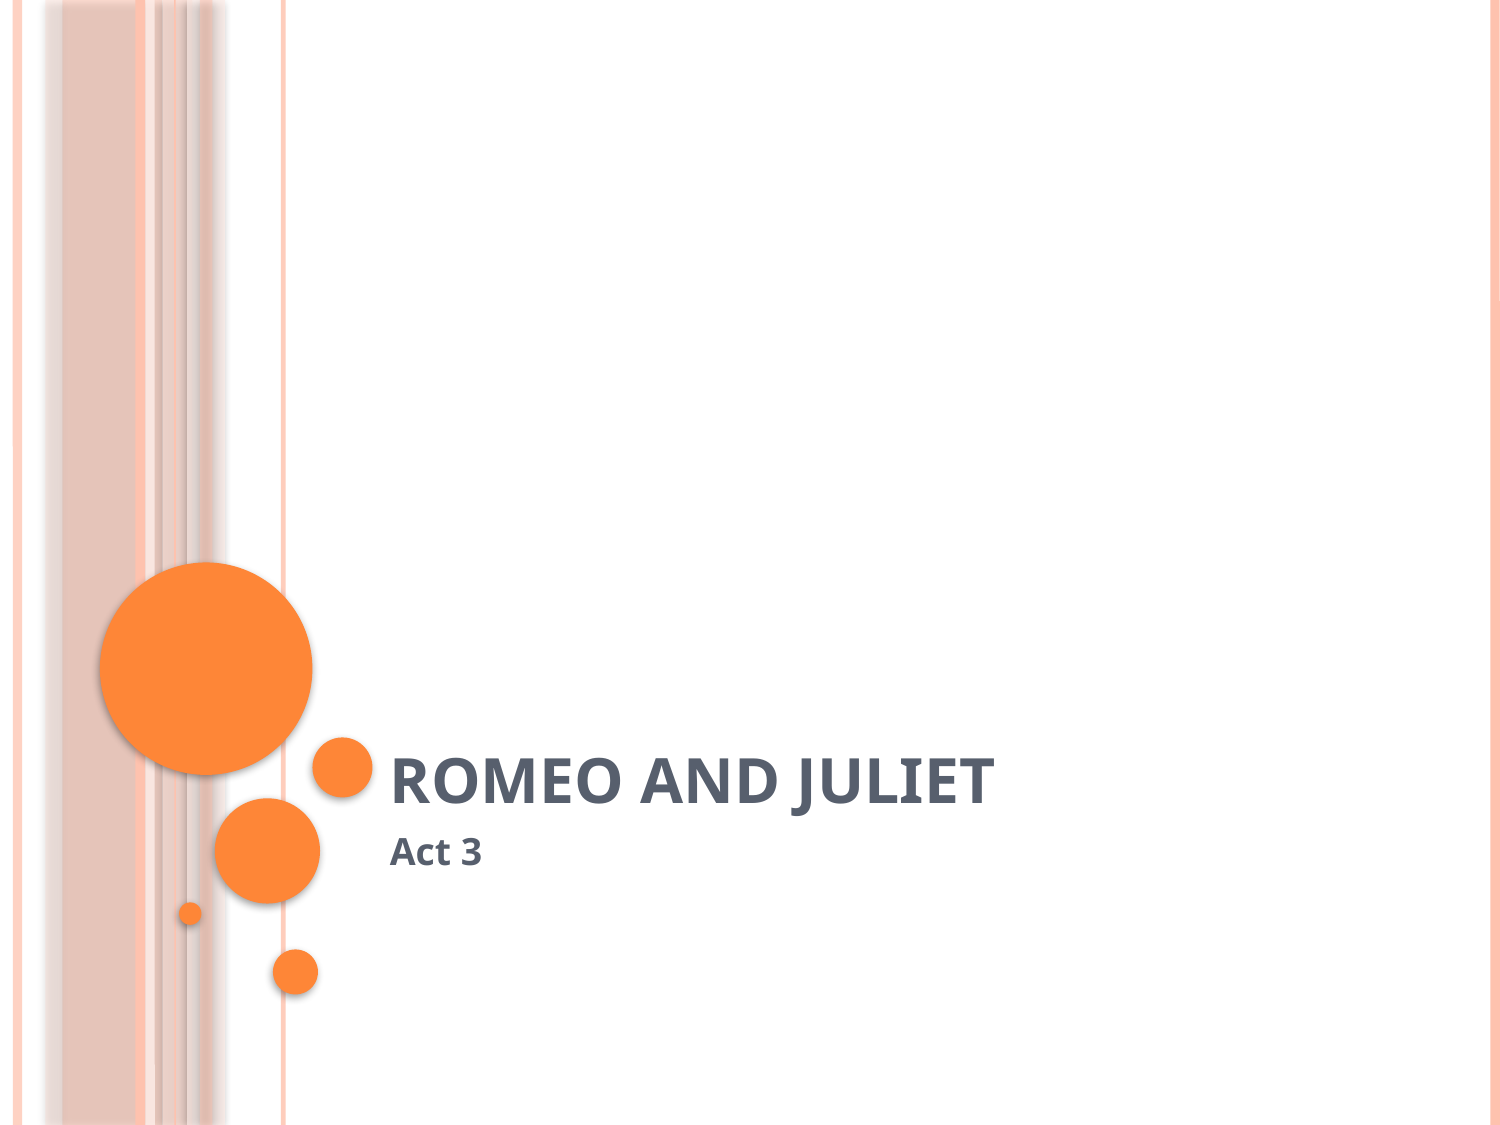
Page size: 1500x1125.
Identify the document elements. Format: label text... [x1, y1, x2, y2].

subtitle Act 3 [375, 820, 1388, 1046]
title Romeo and Juliet [375, 512, 1388, 820]
